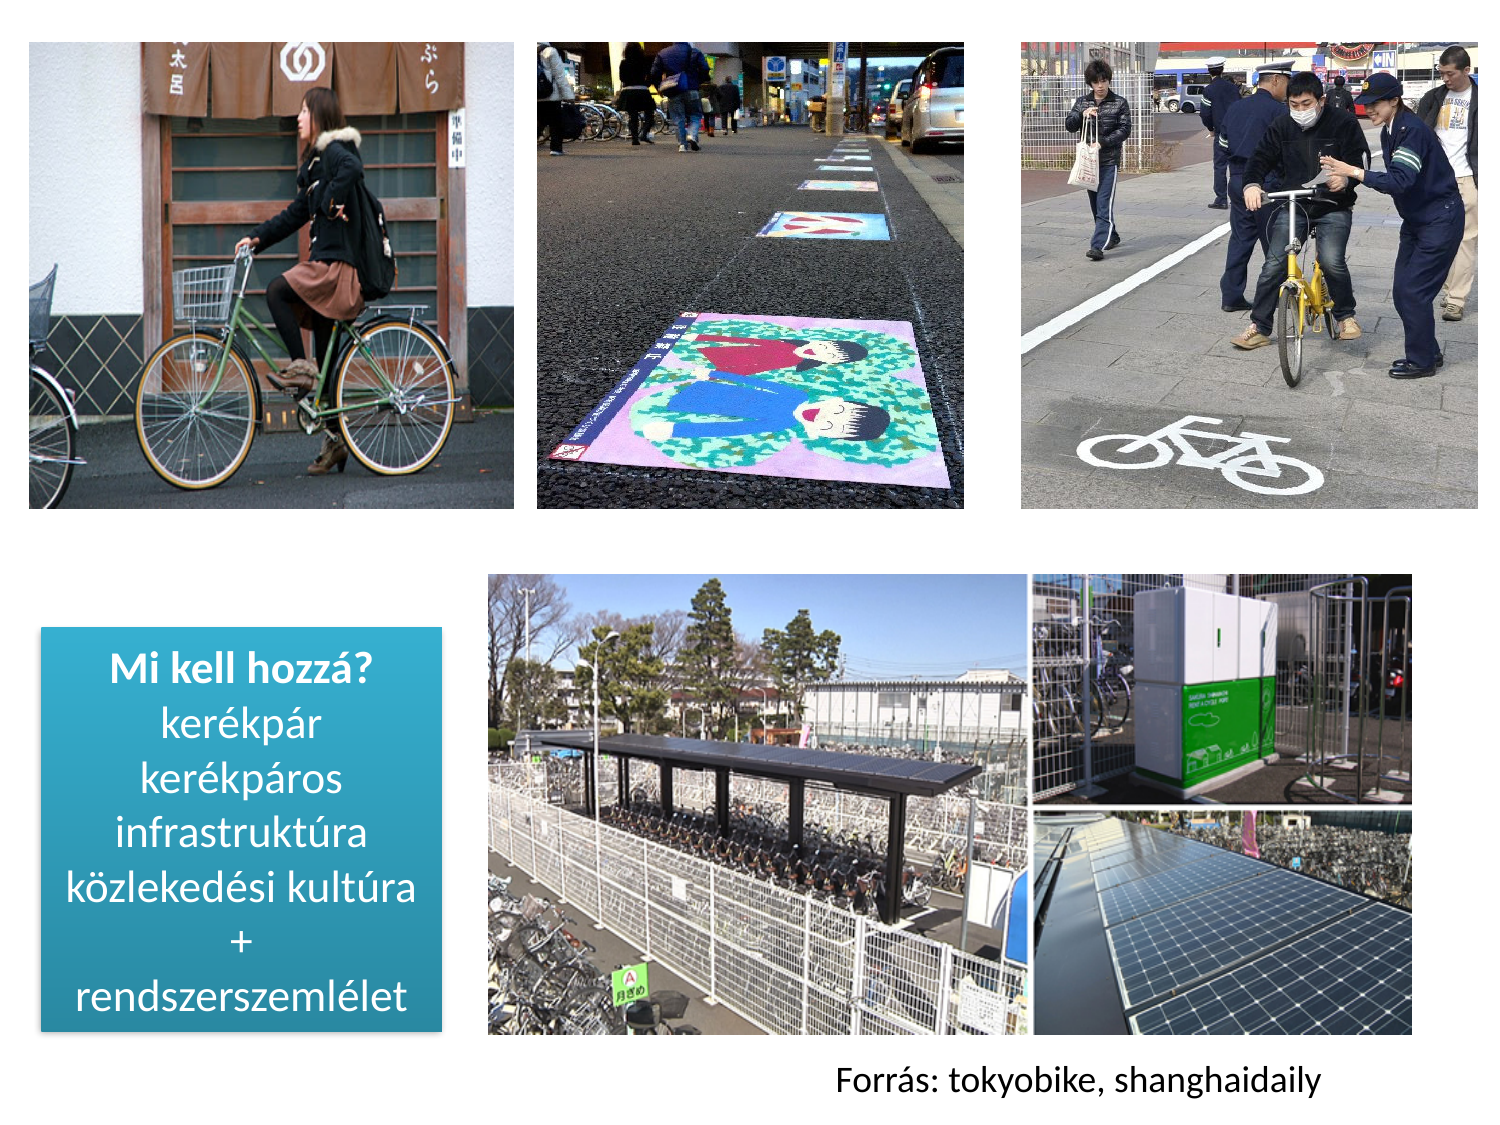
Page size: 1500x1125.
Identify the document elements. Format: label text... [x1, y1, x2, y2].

title Mi kell hozzá? kerékpár kerékpáros infrastruktúra közlekedési kultúra + rendszerszemlélet [41, 627, 442, 1032]
picture [537, 42, 964, 510]
picture [487, 574, 1412, 1036]
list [29, 42, 514, 510]
text_box Forrás: tokyobike, shanghaidaily [820, 1047, 1436, 1108]
picture [1021, 42, 1478, 510]
